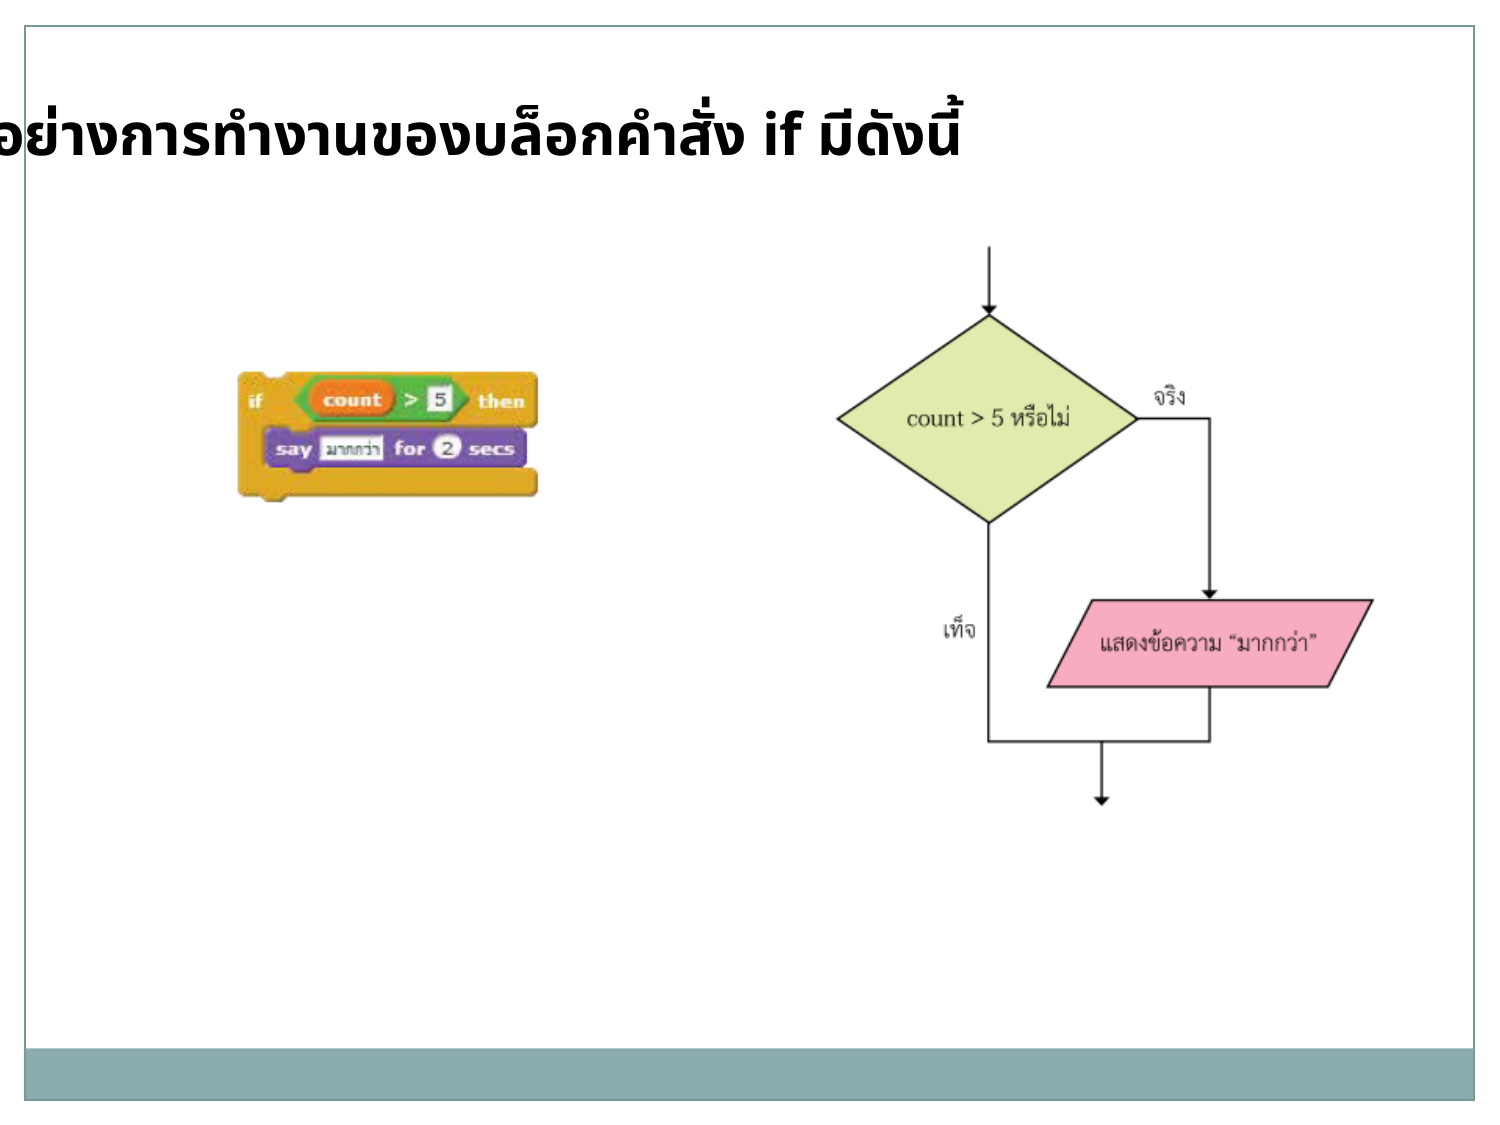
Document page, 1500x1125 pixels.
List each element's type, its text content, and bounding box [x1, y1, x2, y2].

picture [229, 361, 547, 516]
text_box ตัวอย่างการทำงานของบล็อกคำสั่ง if มีดังนี้ [0, 90, 979, 175]
picture [802, 216, 1407, 814]
